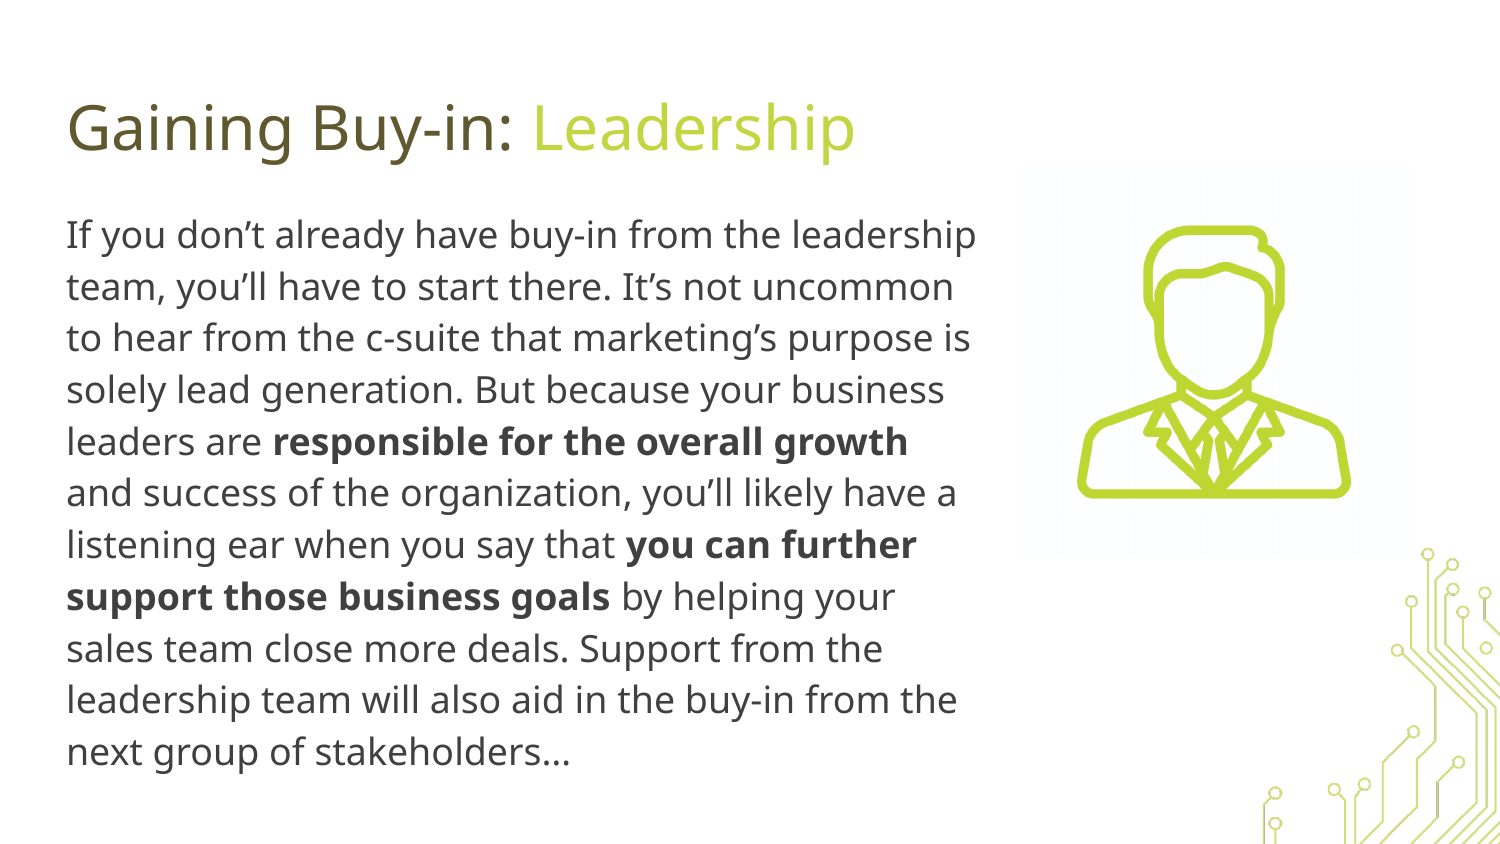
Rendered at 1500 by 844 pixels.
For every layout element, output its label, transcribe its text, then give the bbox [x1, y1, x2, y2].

title Gaining Buy-in: Leadership [51, 72, 1449, 167]
picture [1020, 166, 1500, 844]
list If you don’t already have buy-in from the leadership team, you’ll have to start there. It’s not uncommon to hear from the c-suite that marketing’s purpose is solely lead generation. But because your business leaders are responsible for the overall growth and success of the organization, you’ll likely have a listening ear when you say that you can further support those business goals by helping your sales team close more deals. Support from the leadership team will also aid in the buy-in from the next group of stakeholders… [51, 189, 999, 750]
